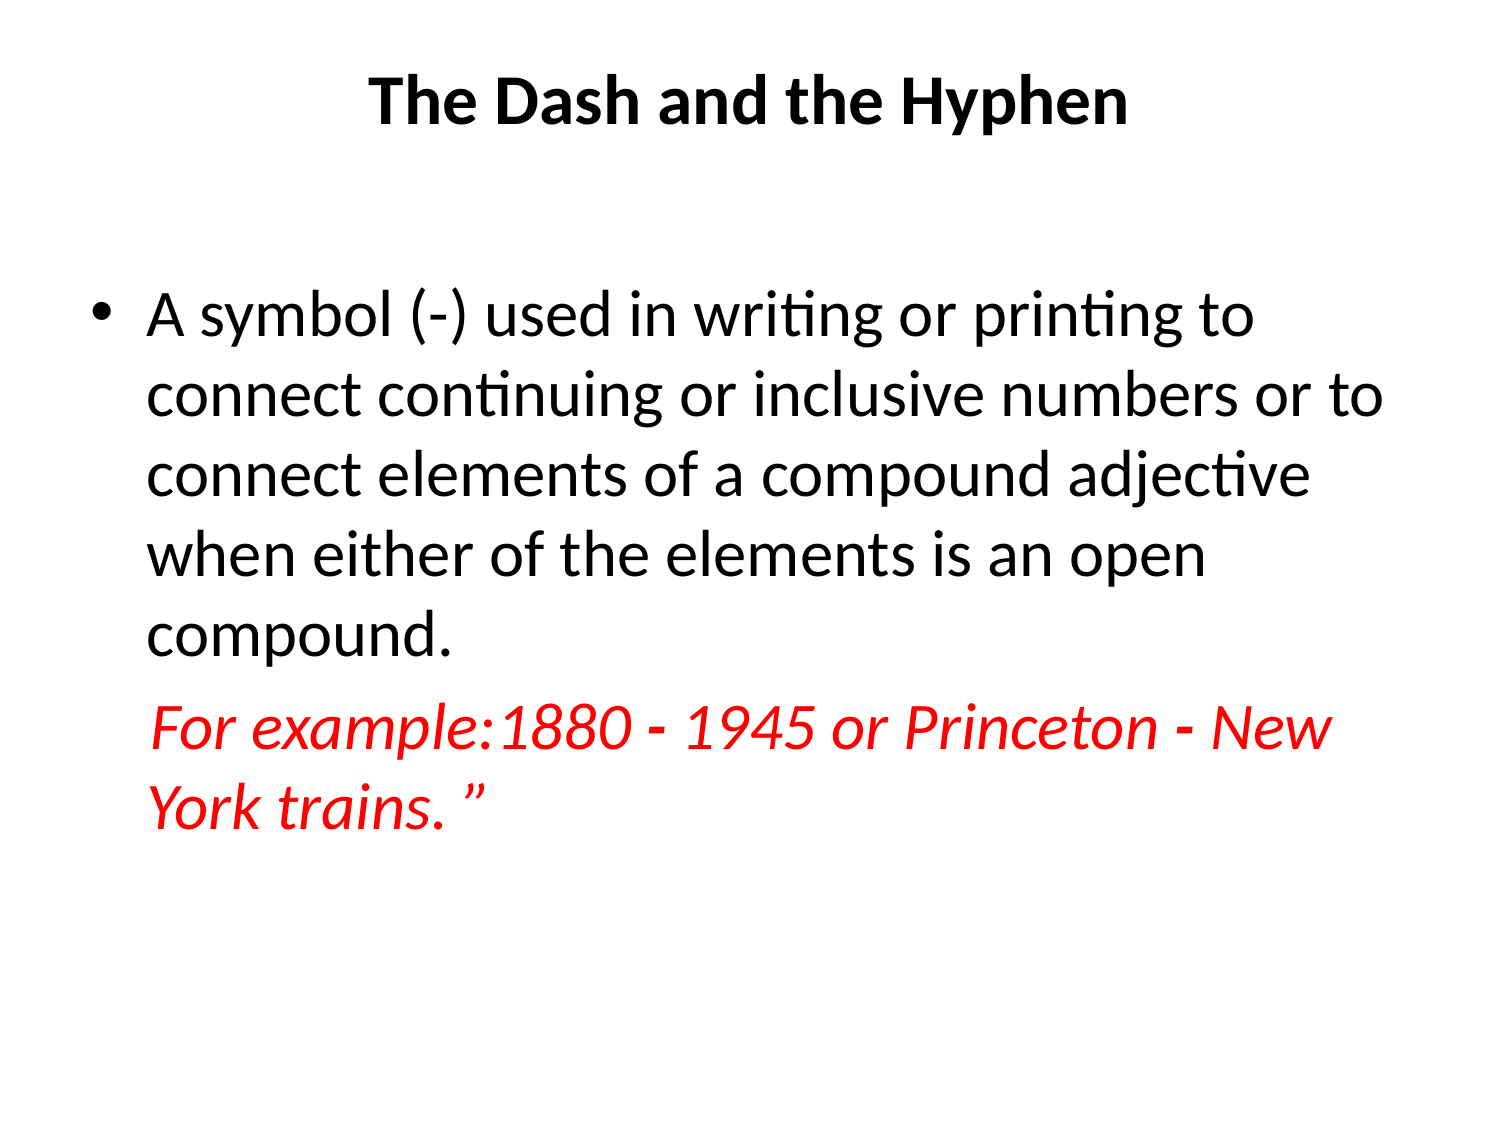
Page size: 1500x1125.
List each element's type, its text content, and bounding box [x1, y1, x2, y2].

title The Dash and the Hyphen [75, 45, 1425, 233]
list A symbol (-) used in writing or printing to connect continuing or inclusive numbers or to connect elements of a compound adjective when either of the elements is an open compound. For example:1880 - 1945 or Princeton - New York trains. ” [75, 262, 1425, 1005]
